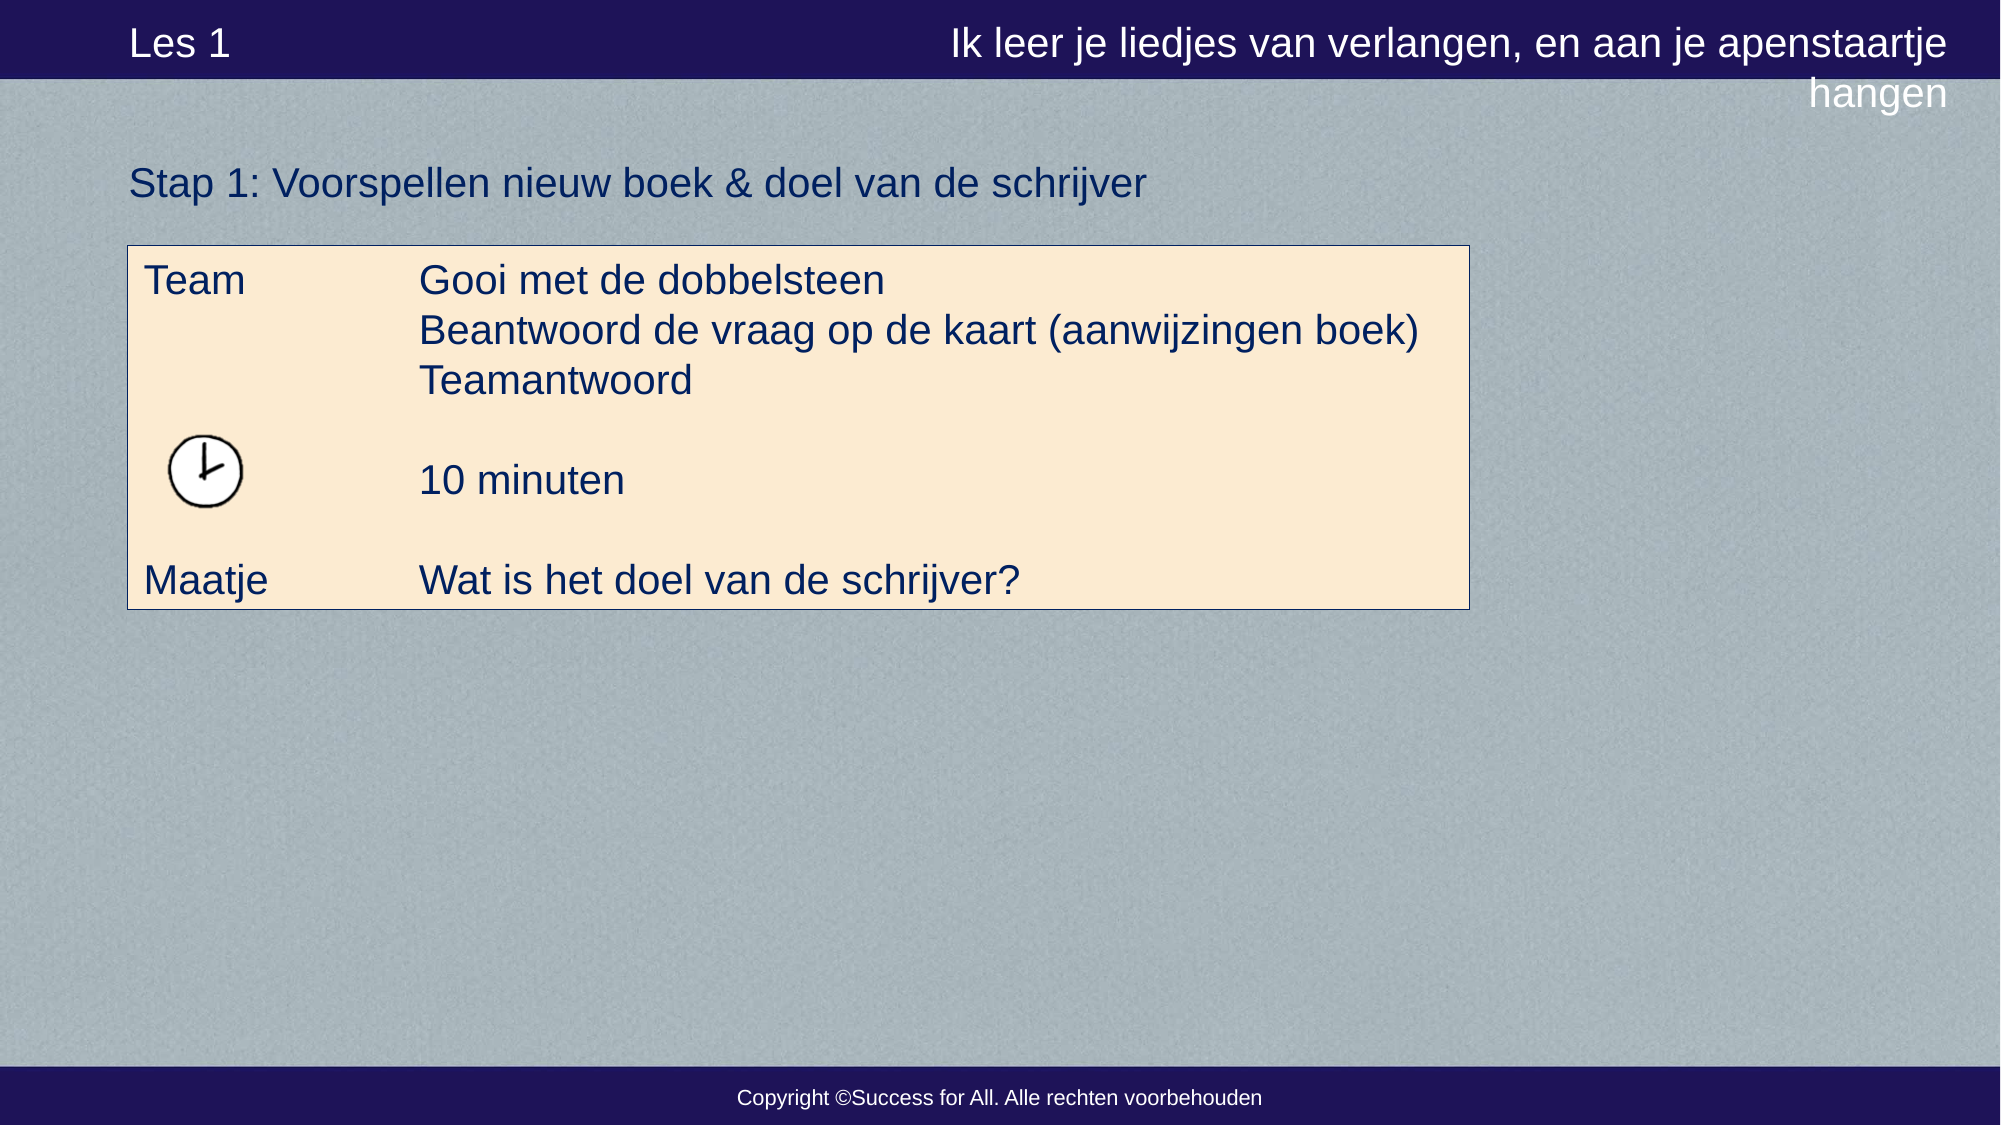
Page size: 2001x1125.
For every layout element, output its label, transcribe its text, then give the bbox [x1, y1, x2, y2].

text_box Team Gooi met de dobbelsteen Beantwoord de vraag op de kaart (aanwijzingen boek) Teamantwoord 10 minuten Maatje Wat is het doel van de schrijver? [127, 245, 1470, 610]
text_box Ik leer je liedjes van verlangen, en aan je apenstaartje hangen [786, 8, 1963, 123]
text_box Les 1 [114, 8, 354, 73]
text_box Stap 1: Voorspellen nieuw boek & doel van de schrijver [113, 148, 1635, 214]
picture [0, 0, 2001, 1125]
text_box Copyright ©Success for All. Alle rechten voorbehouden [0, 1076, 2000, 1125]
